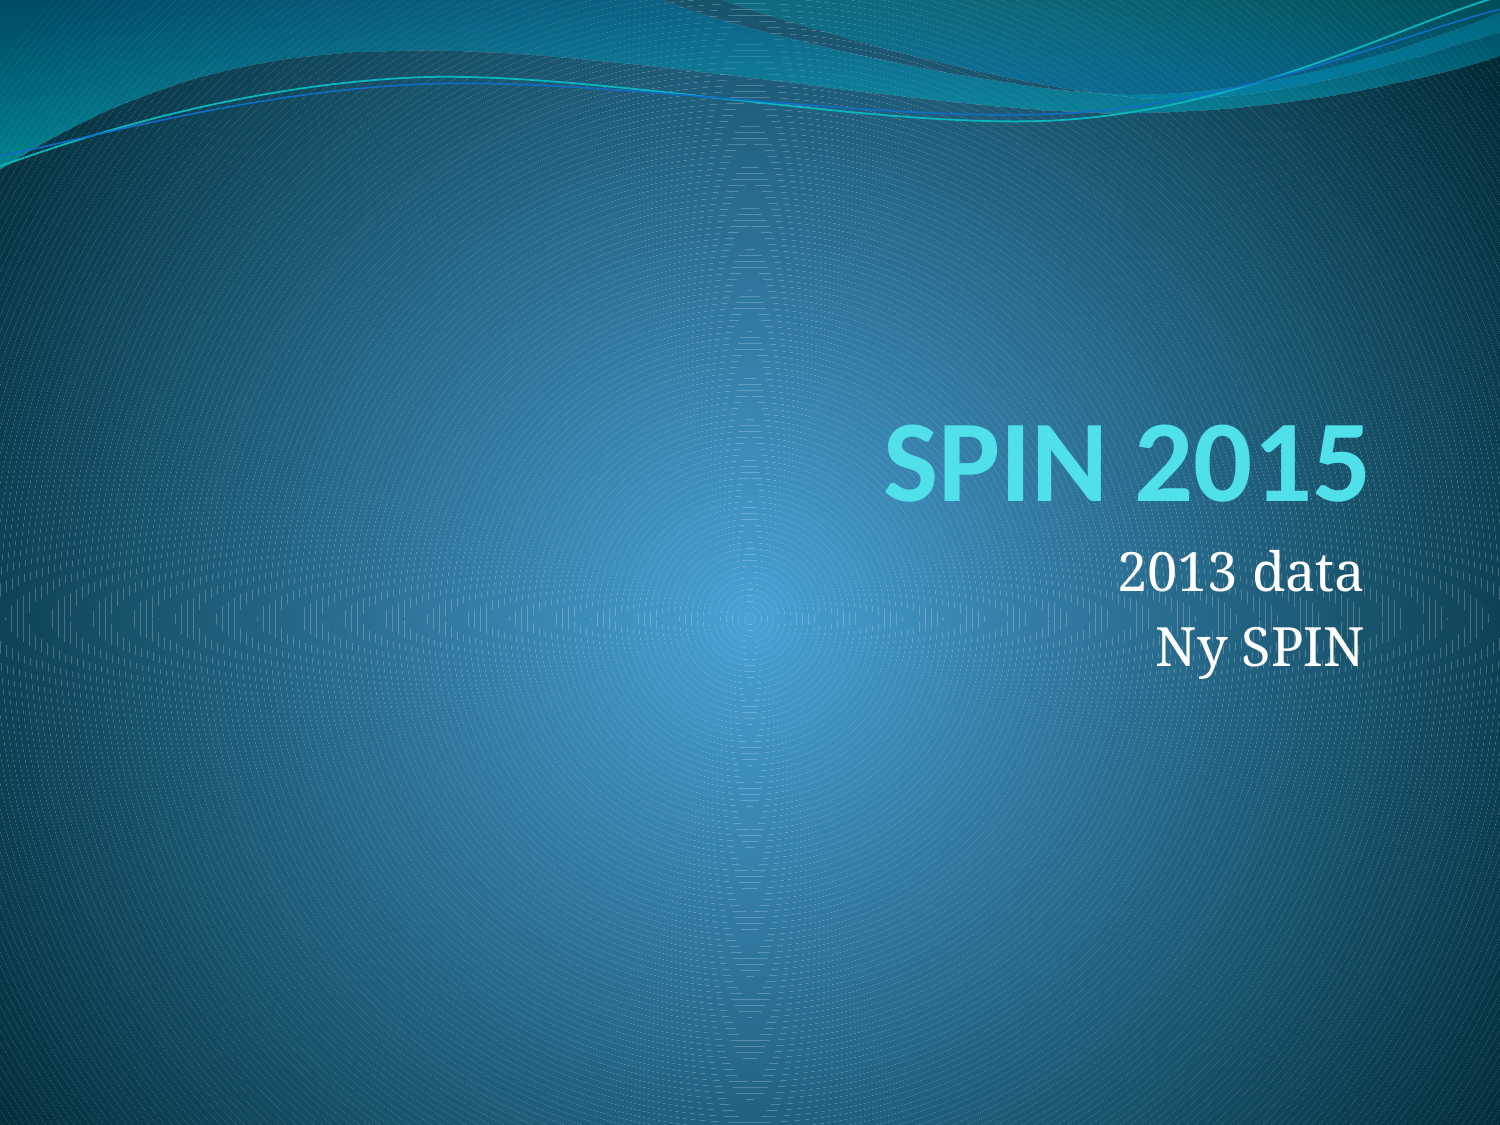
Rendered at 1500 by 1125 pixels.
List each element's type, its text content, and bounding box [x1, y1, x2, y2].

subtitle 2013 data Ny SPIN [87, 529, 1376, 818]
title SPIN 2015 [87, 224, 1376, 525]
